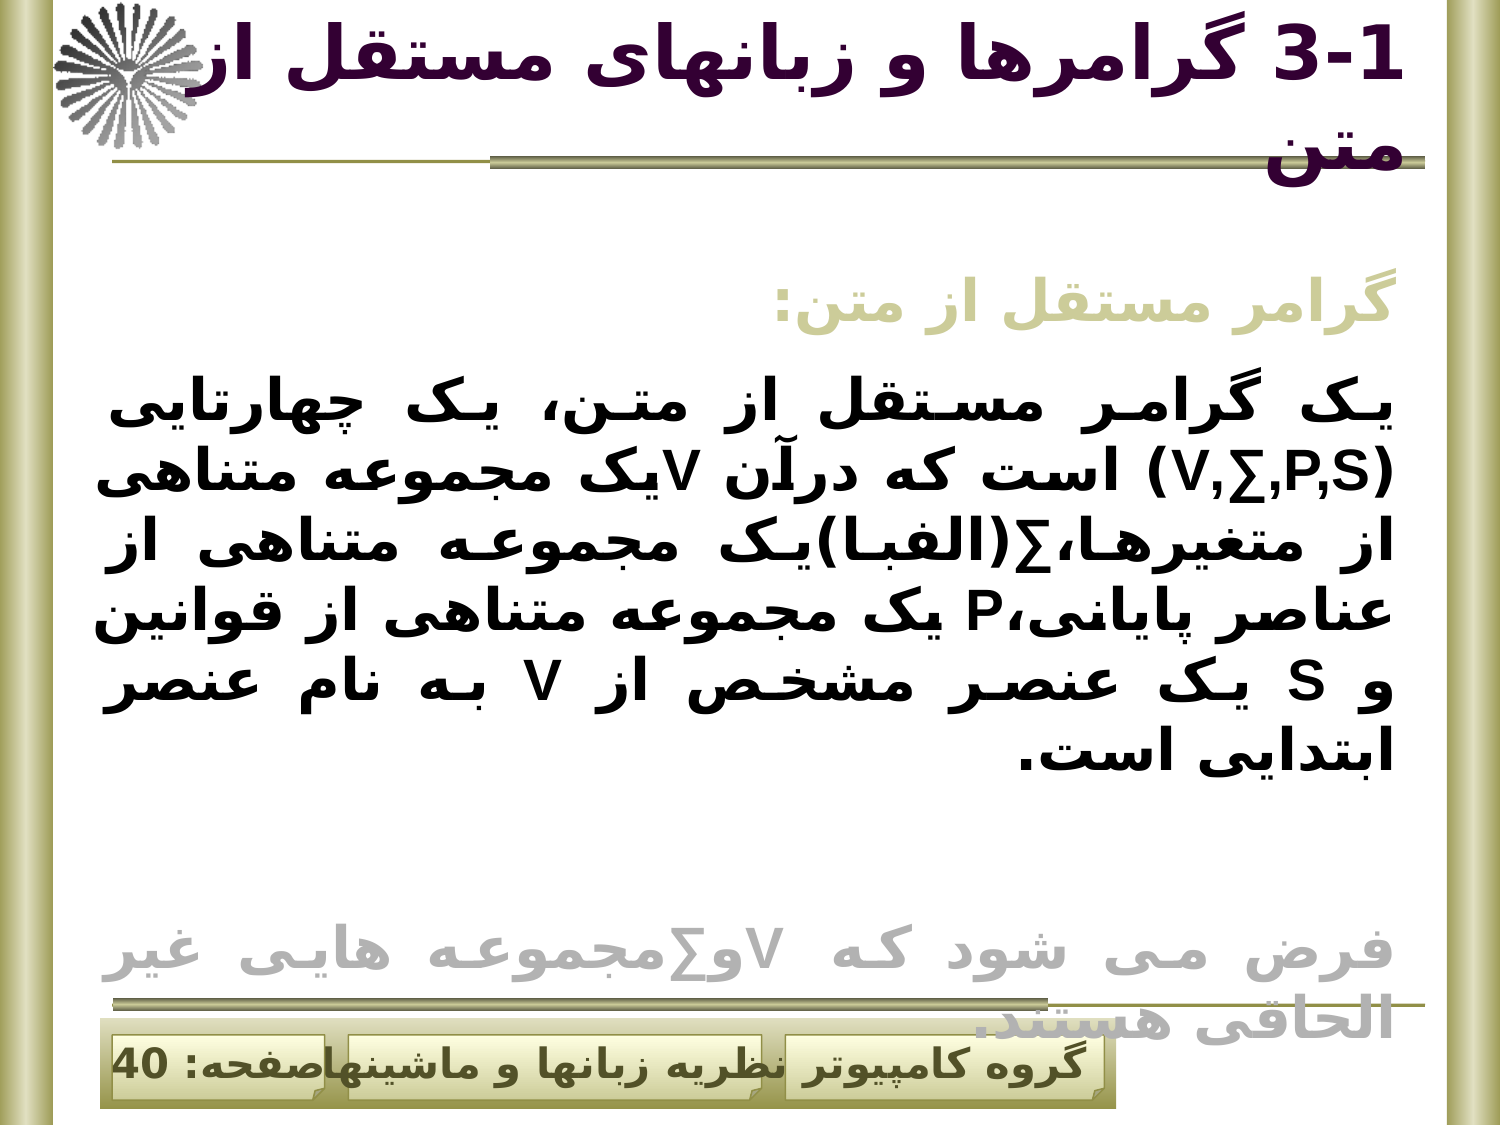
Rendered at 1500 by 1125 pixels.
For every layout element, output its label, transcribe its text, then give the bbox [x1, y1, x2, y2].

text_box گرامر مستقل از متن: یک گرامر مستقل از متن، یک چهارتایی (V,∑,P,S) است که درآن Vیک مجموعه متناهی از متغیرها،∑(الفبا)یک مجموعه متناهی از عناصر پایانی،P یک مجموعه متناهی از قوانین و S یک عنصر مشخص از V به نام عنصر ابتدایی است. فرض می شود که Vو∑مجموعه هایی غیر الحاقی هستند. [76, 255, 1412, 1058]
title 3-1 گرامرها و زبانهای مستقل از متن [147, 42, 1423, 147]
